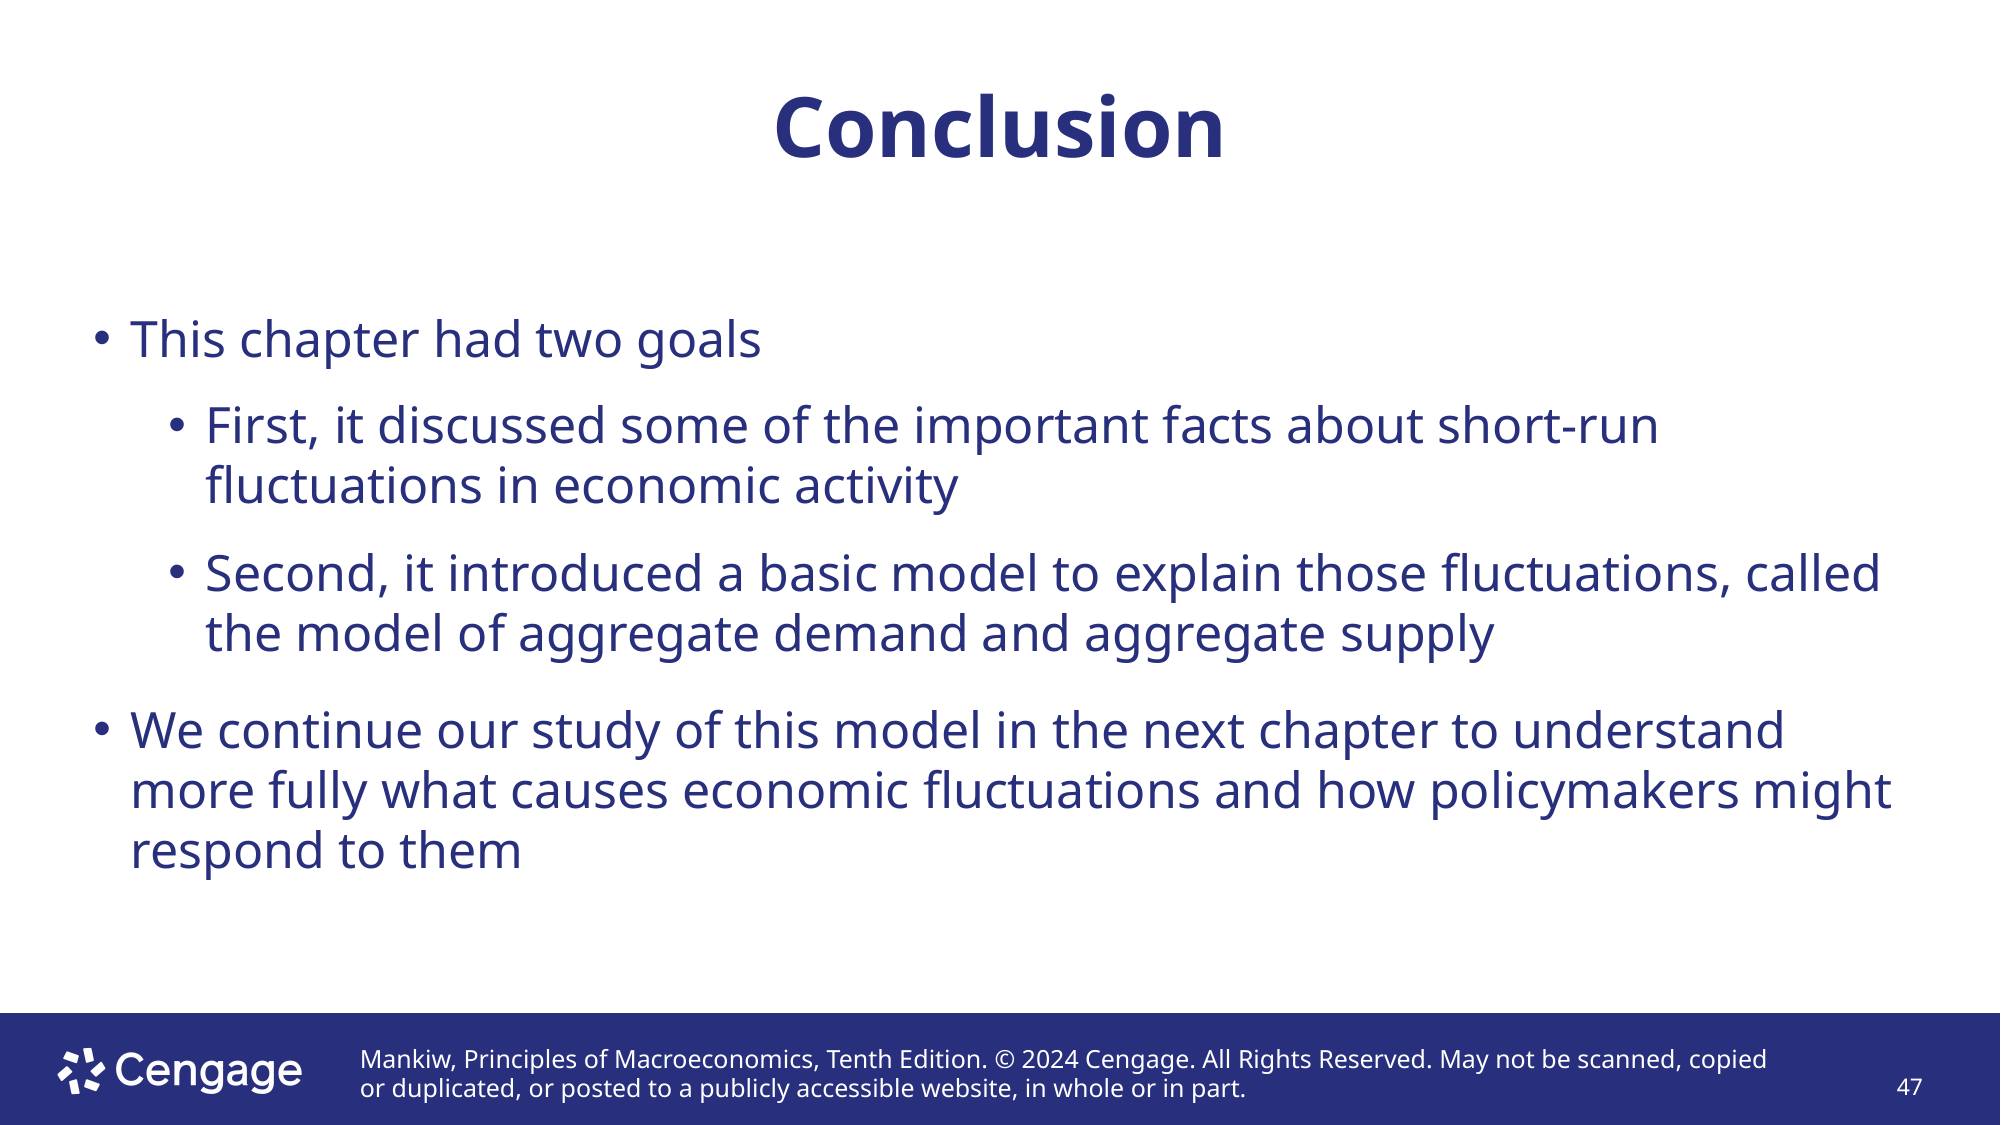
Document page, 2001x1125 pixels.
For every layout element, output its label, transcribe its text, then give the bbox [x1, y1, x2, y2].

title Conclusion [78, 77, 1923, 278]
list This chapter had two goals First, it discussed some of the important facts about short-run fluctuations in economic activity Second, it introduced a basic model to explain those fluctuations, called the model of aggregate demand and aggregate supply We continue our study of this model in the next chapter to understand more fully what causes economic fluctuations and how policymakers might respond to them [78, 299, 1923, 1014]
picture [30, 1020, 329, 1122]
